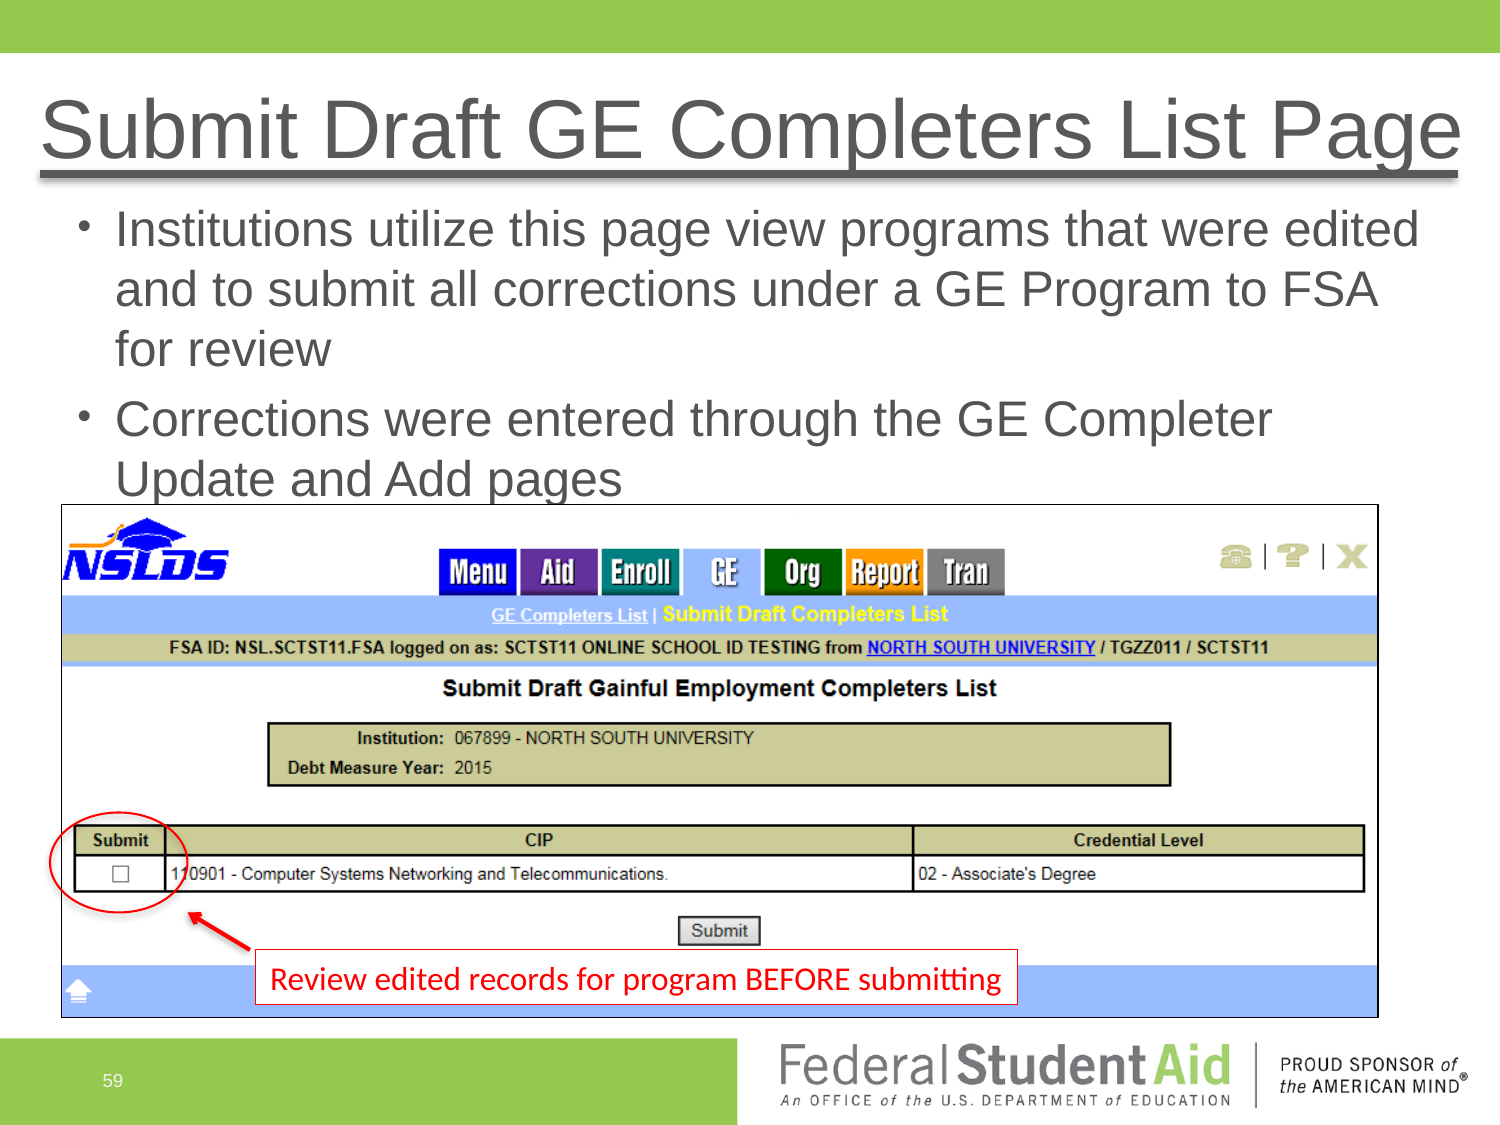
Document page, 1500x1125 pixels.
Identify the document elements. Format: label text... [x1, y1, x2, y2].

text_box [187, 912, 251, 951]
slide_number 59 [87, 1050, 438, 1110]
text_box [49, 839, 57, 886]
picture [761, 1018, 1488, 1125]
title Submit Draft GE Completers List Page [24, 67, 1488, 175]
list Institutions utilize this page view programs that were edited and to submit all corrections under a GE Program to FSA for review Corrections were entered through the GE Completer Update and Add pages [62, 188, 1438, 932]
picture [62, 504, 1378, 1017]
